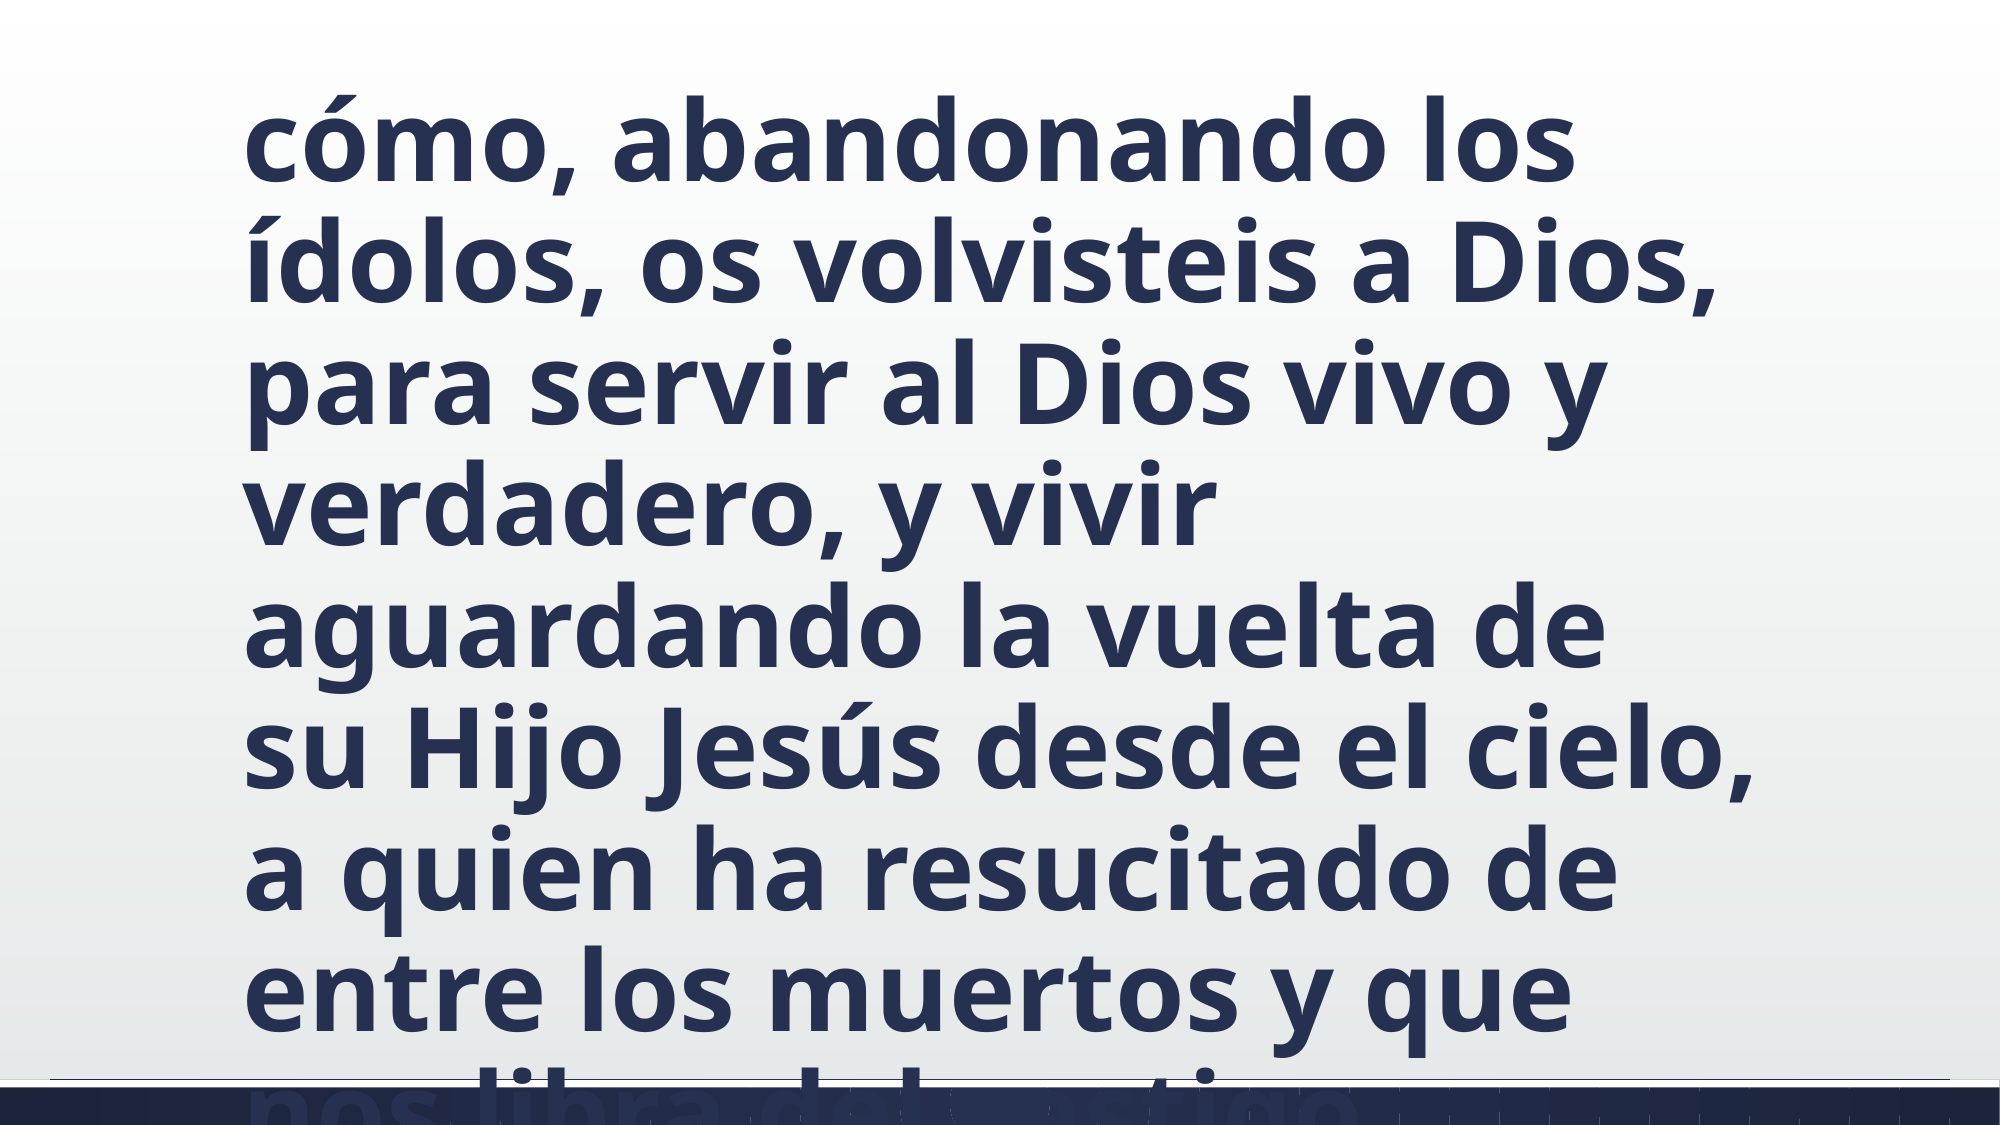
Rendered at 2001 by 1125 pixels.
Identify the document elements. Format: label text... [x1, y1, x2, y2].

list cómo, abandonando los ídolos, os volvisteis a Dios, para servir al Dios vivo y verdadero, y vivir aguardando la vuelta de su Hijo Jesús desde el cielo, a quien ha resucitado de entre los muertos y que nos libra del castigo futuro. [219, 76, 1780, 990]
